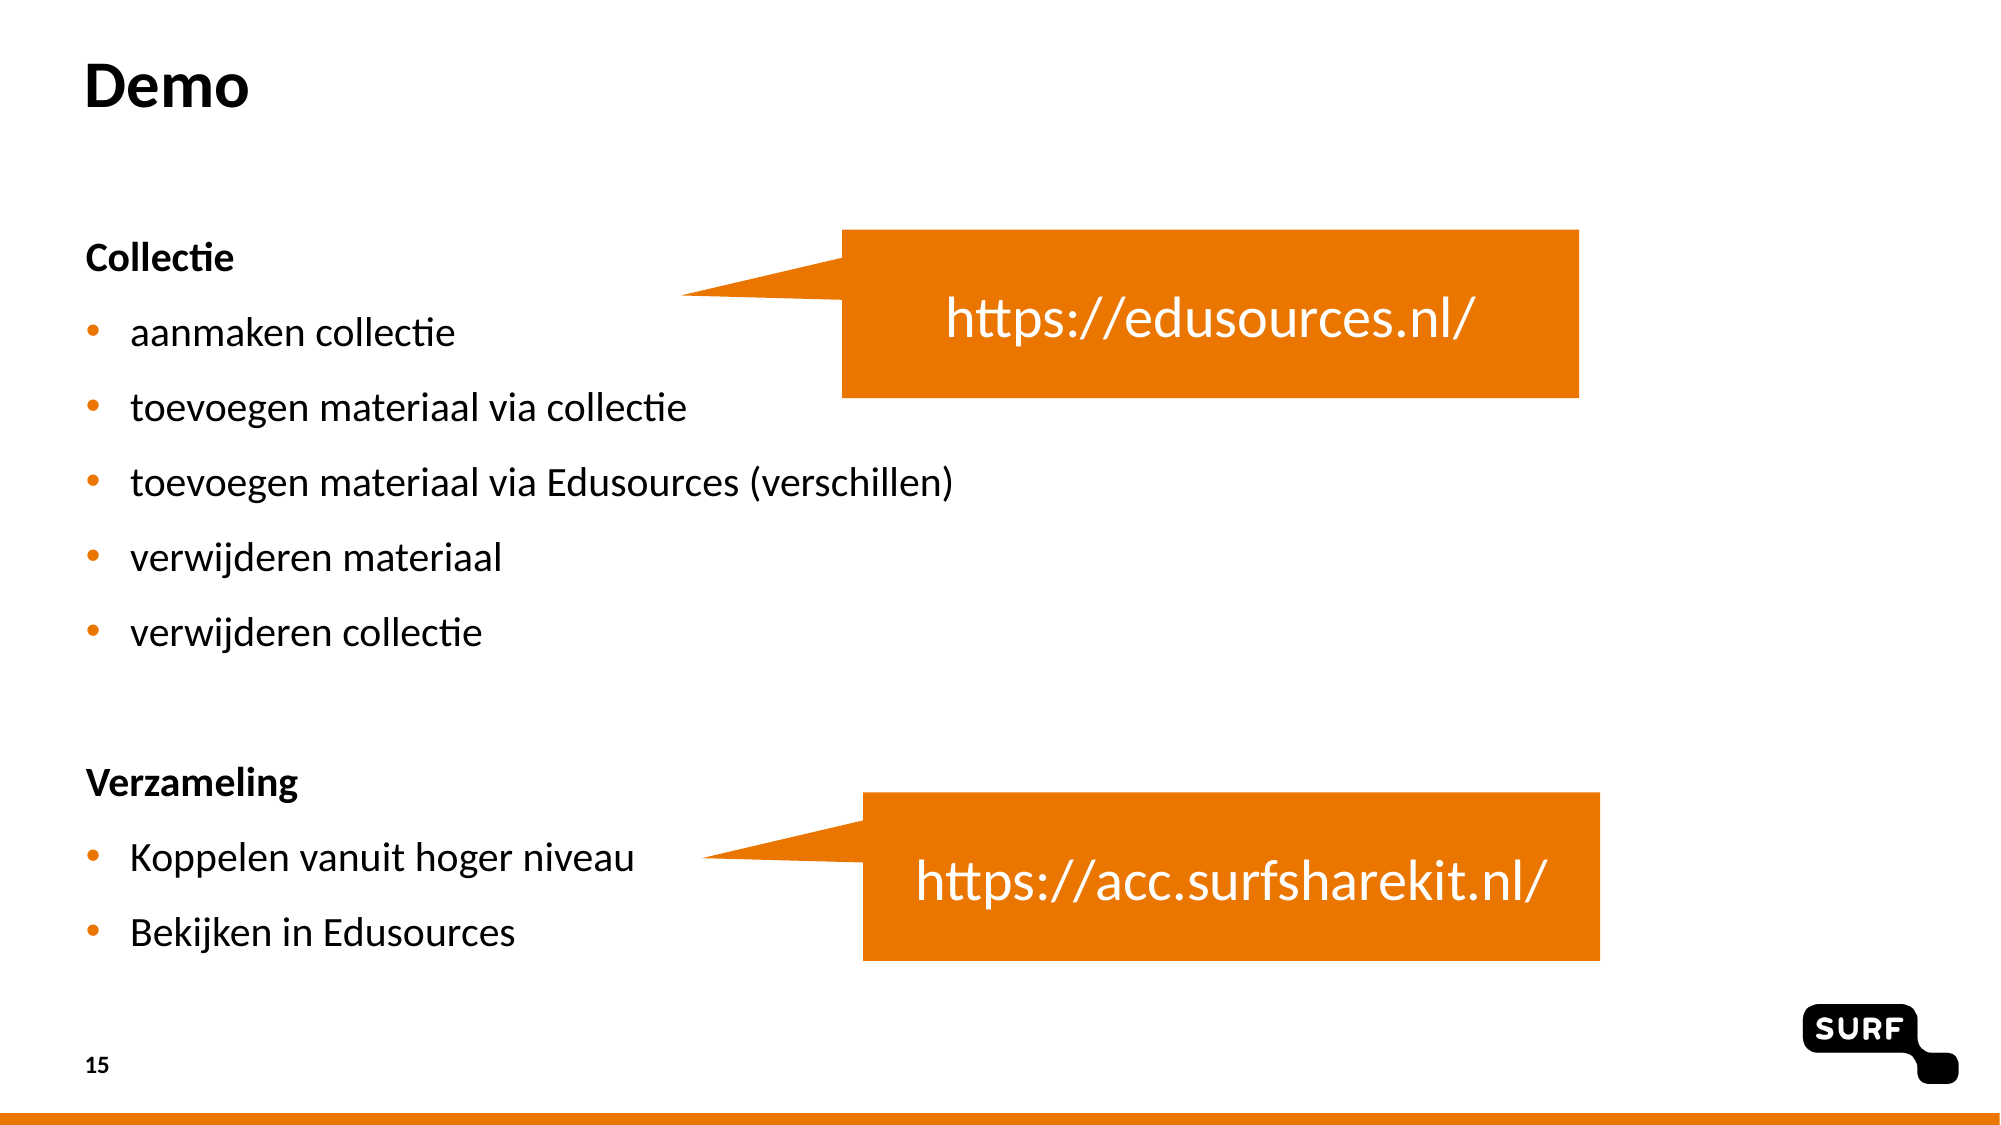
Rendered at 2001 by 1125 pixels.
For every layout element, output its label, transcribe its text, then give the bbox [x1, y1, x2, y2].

slide_number 15 [84, 1045, 149, 1082]
picture [1802, 1004, 1959, 1084]
list Collectie aanmaken collectie toevoegen materiaal via collectie toevoegen materiaal via Edusources (verschillen) verwijderen materiaal verwijderen collectie Verzameling Koppelen vanuit hoger niveau Bekijken in Edusources [85, 229, 1558, 961]
text_box https://edusources.nl/ [680, 228, 1581, 400]
title Demo [85, 44, 1914, 144]
text_box https://acc.surfsharekit.nl/ [701, 791, 1602, 962]
